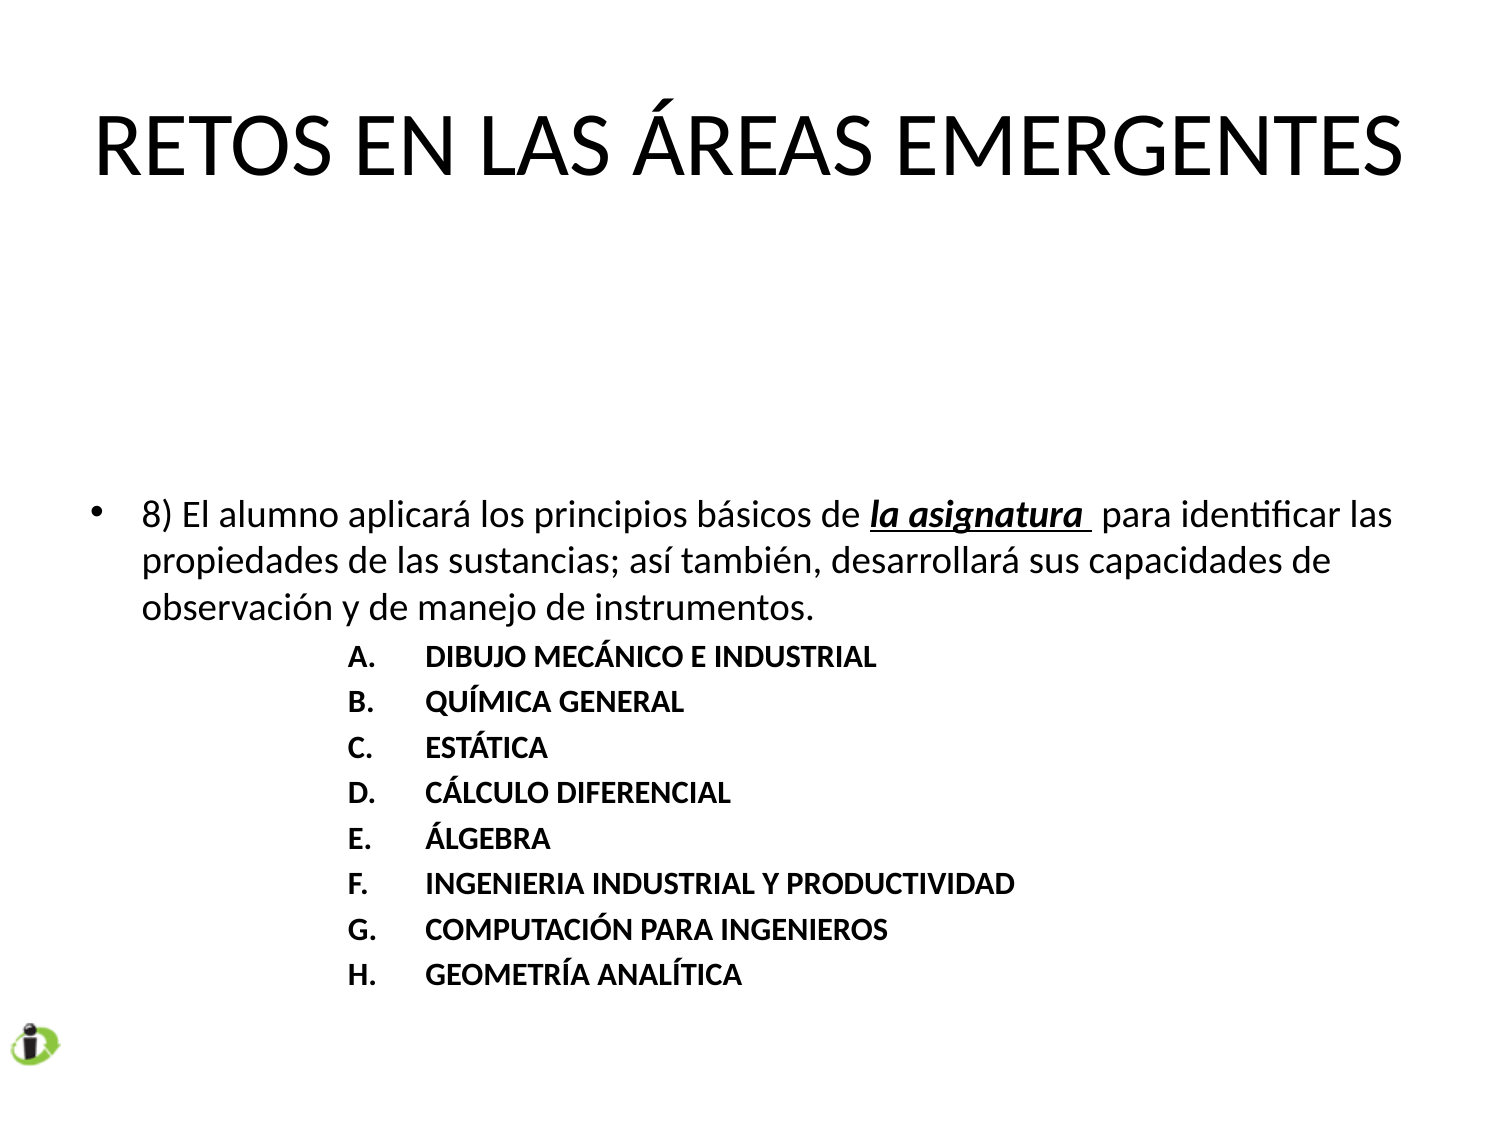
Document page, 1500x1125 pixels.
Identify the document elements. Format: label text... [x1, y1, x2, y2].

list 8) El alumno aplicará los principios básicos de la asignatura para identificar las propiedades de las sustancias; así también, desarrollará sus capacidades de observación y de manejo de instrumentos. DIBUJO MECÁNICO E INDUSTRIAL QUÍMICA GENERAL ESTÁTICA CÁLCULO DIFERENCIAL ÁLGEBRA INGENIERIA INDUSTRIAL Y PRODUCTIVIDAD COMPUTACIÓN PARA INGENIEROS GEOMETRÍA ANALÍTICA [75, 262, 1425, 1005]
picture [10, 1020, 61, 1072]
title RETOS EN LAS ÁREAS EMERGENTES [75, 45, 1425, 233]
